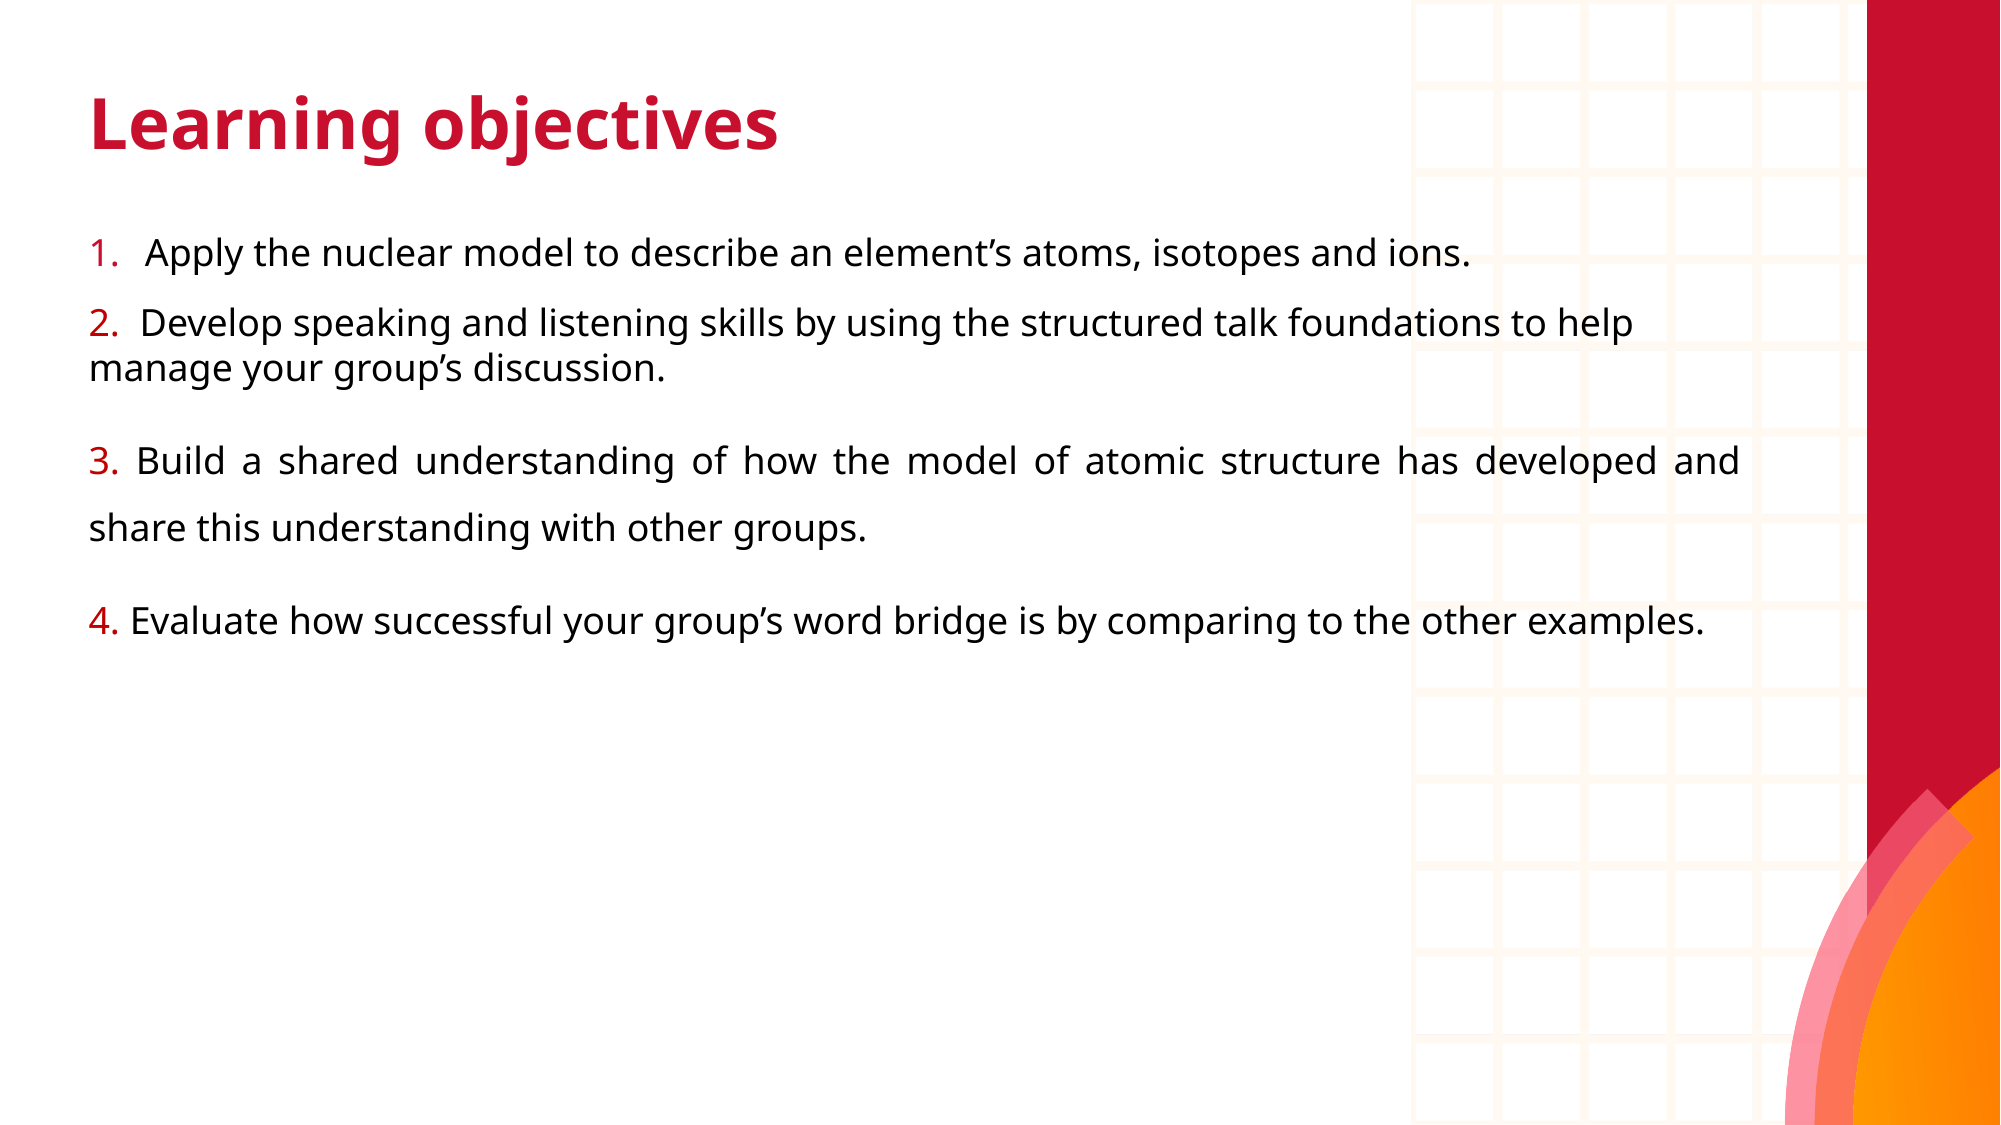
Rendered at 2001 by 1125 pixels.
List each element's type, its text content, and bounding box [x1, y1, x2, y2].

list Apply the nuclear model to describe an element’s atoms, isotopes and ions. 2. Develop speaking and listening skills by using the structured talk foundations to help manage your group’s discussion. 3. Build a shared understanding of how the model of atomic structure has developed and share this understanding with other groups. 4. Evaluate how successful your group’s word bridge is by comparing to the other examples. [88, 206, 1743, 1034]
picture [1411, 0, 2000, 1125]
title Learning objectives [88, 88, 1743, 161]
